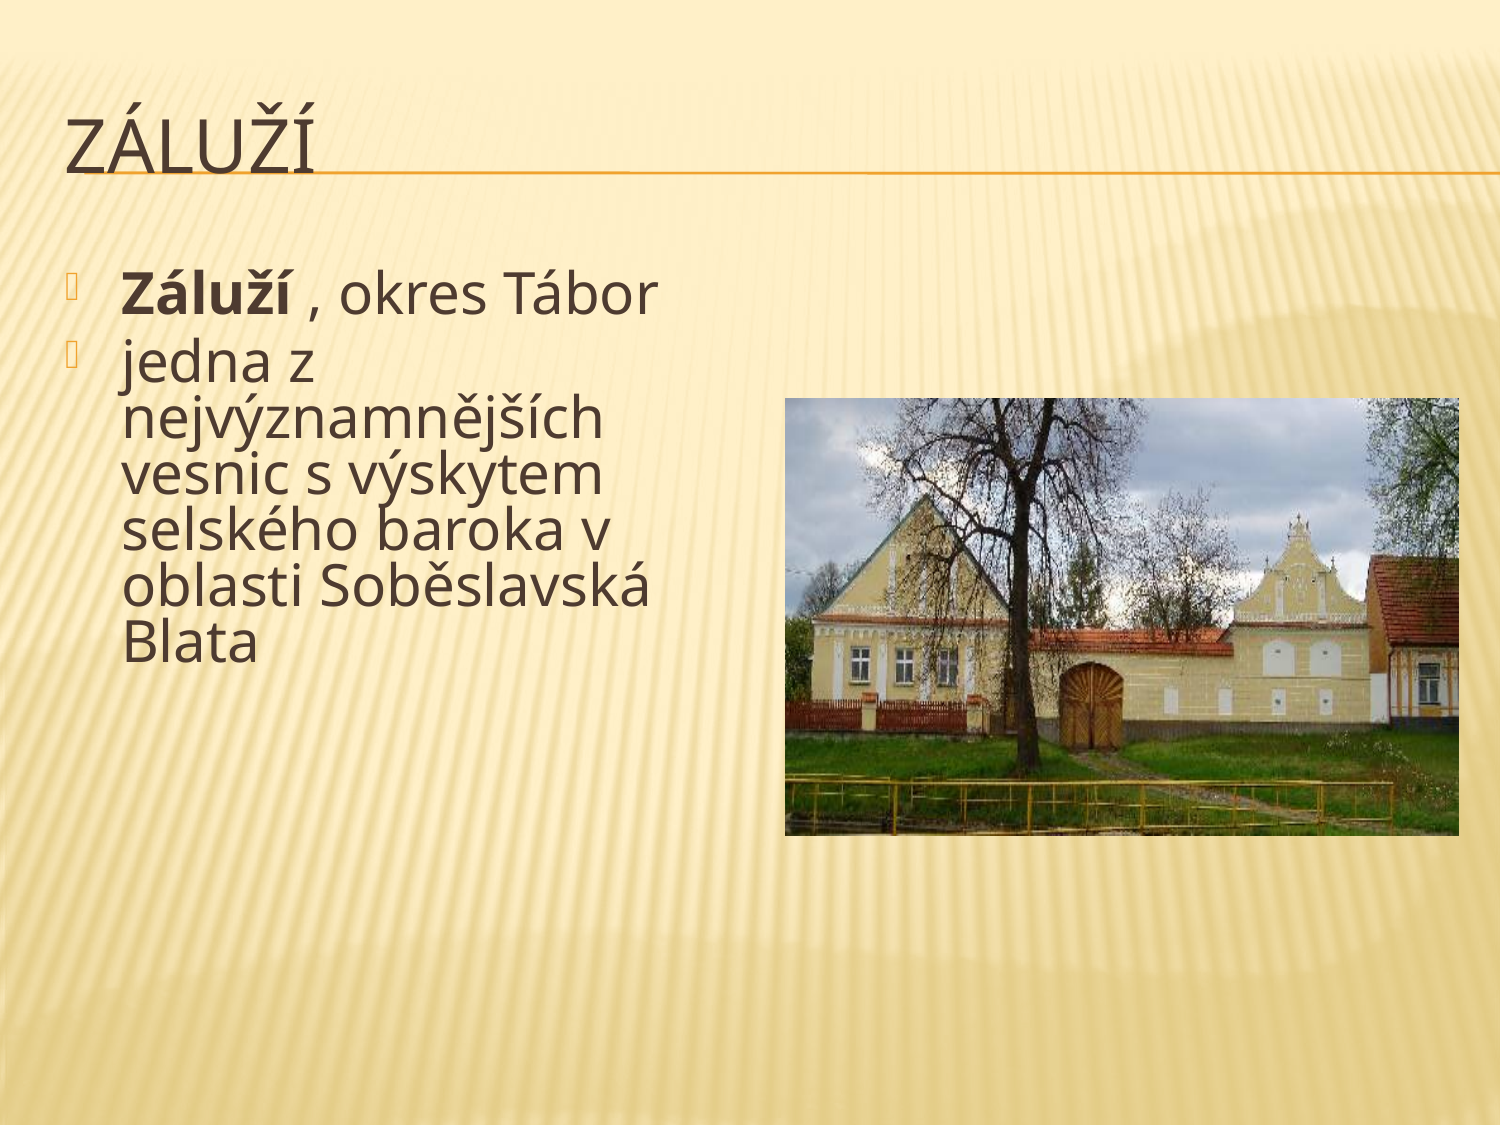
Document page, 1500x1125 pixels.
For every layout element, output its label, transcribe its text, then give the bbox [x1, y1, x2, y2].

picture [784, 398, 1459, 836]
title Záluží [49, 75, 1475, 213]
list Záluží , okres Tábor jedna z nejvýznamnějších vesnic s výskytem selského baroka v oblasti Soběslavská Blata [49, 262, 738, 1038]
